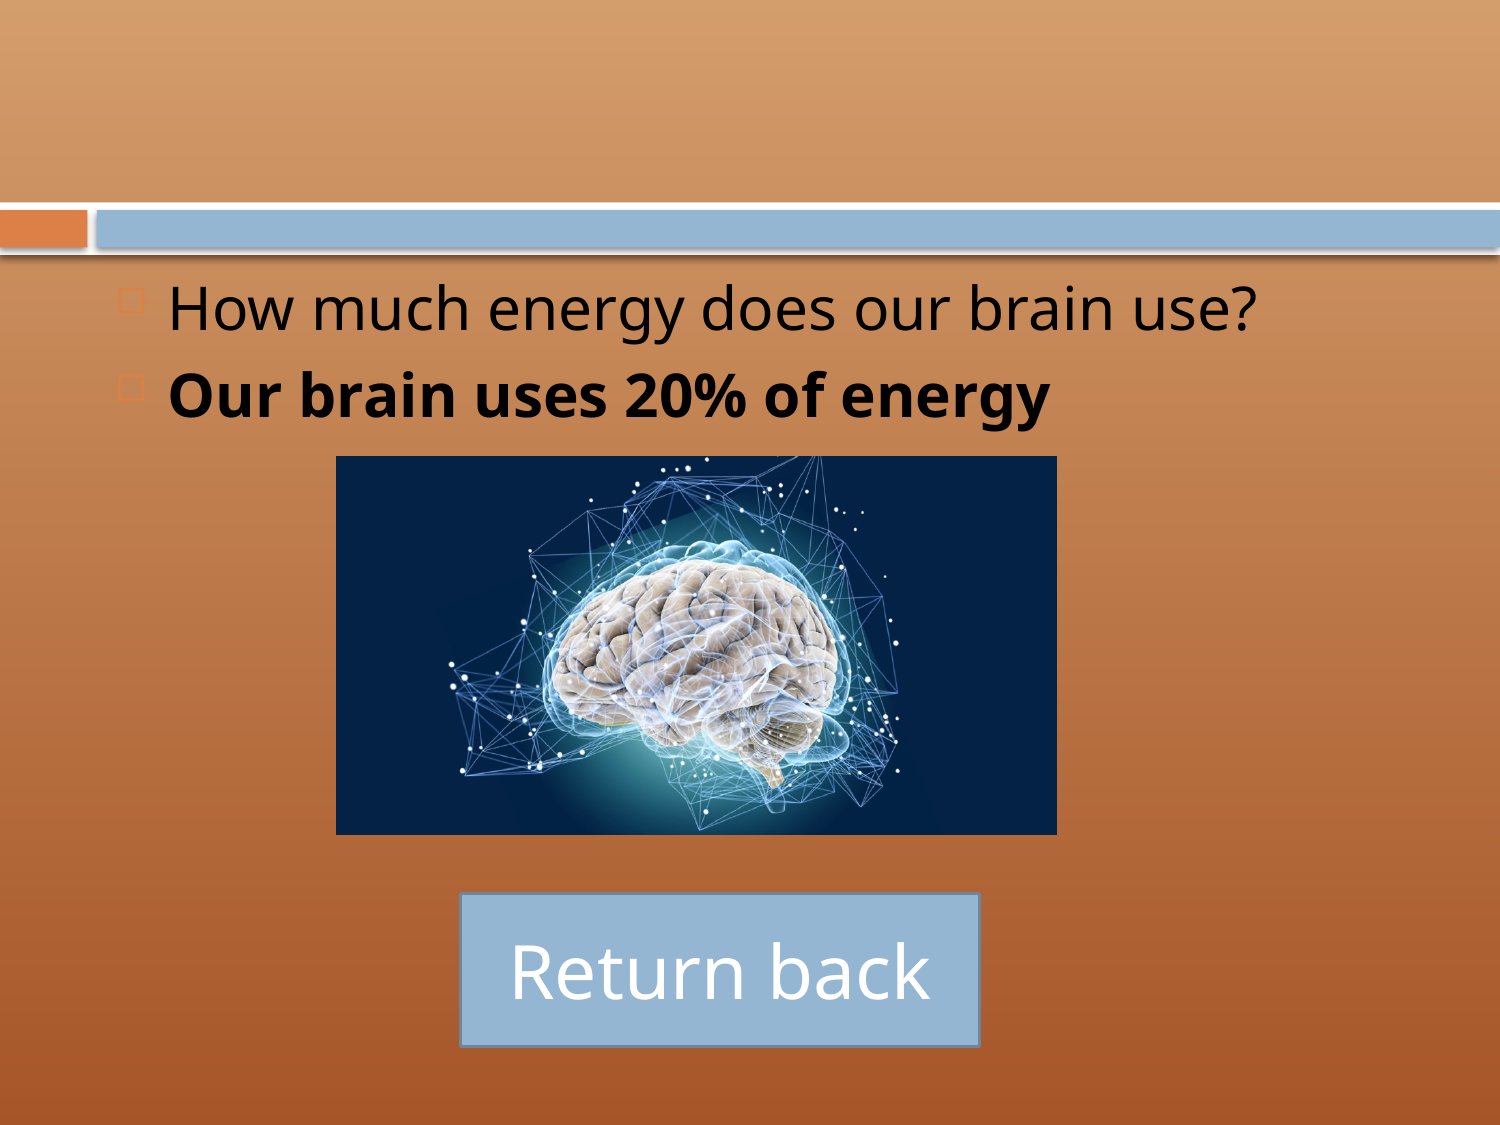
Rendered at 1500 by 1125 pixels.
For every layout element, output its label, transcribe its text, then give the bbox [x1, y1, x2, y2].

list How much energy does our brain use? Our brain uses 20% of energy [100, 262, 1438, 1000]
picture [336, 455, 1057, 835]
text_box Return back [459, 892, 981, 1048]
